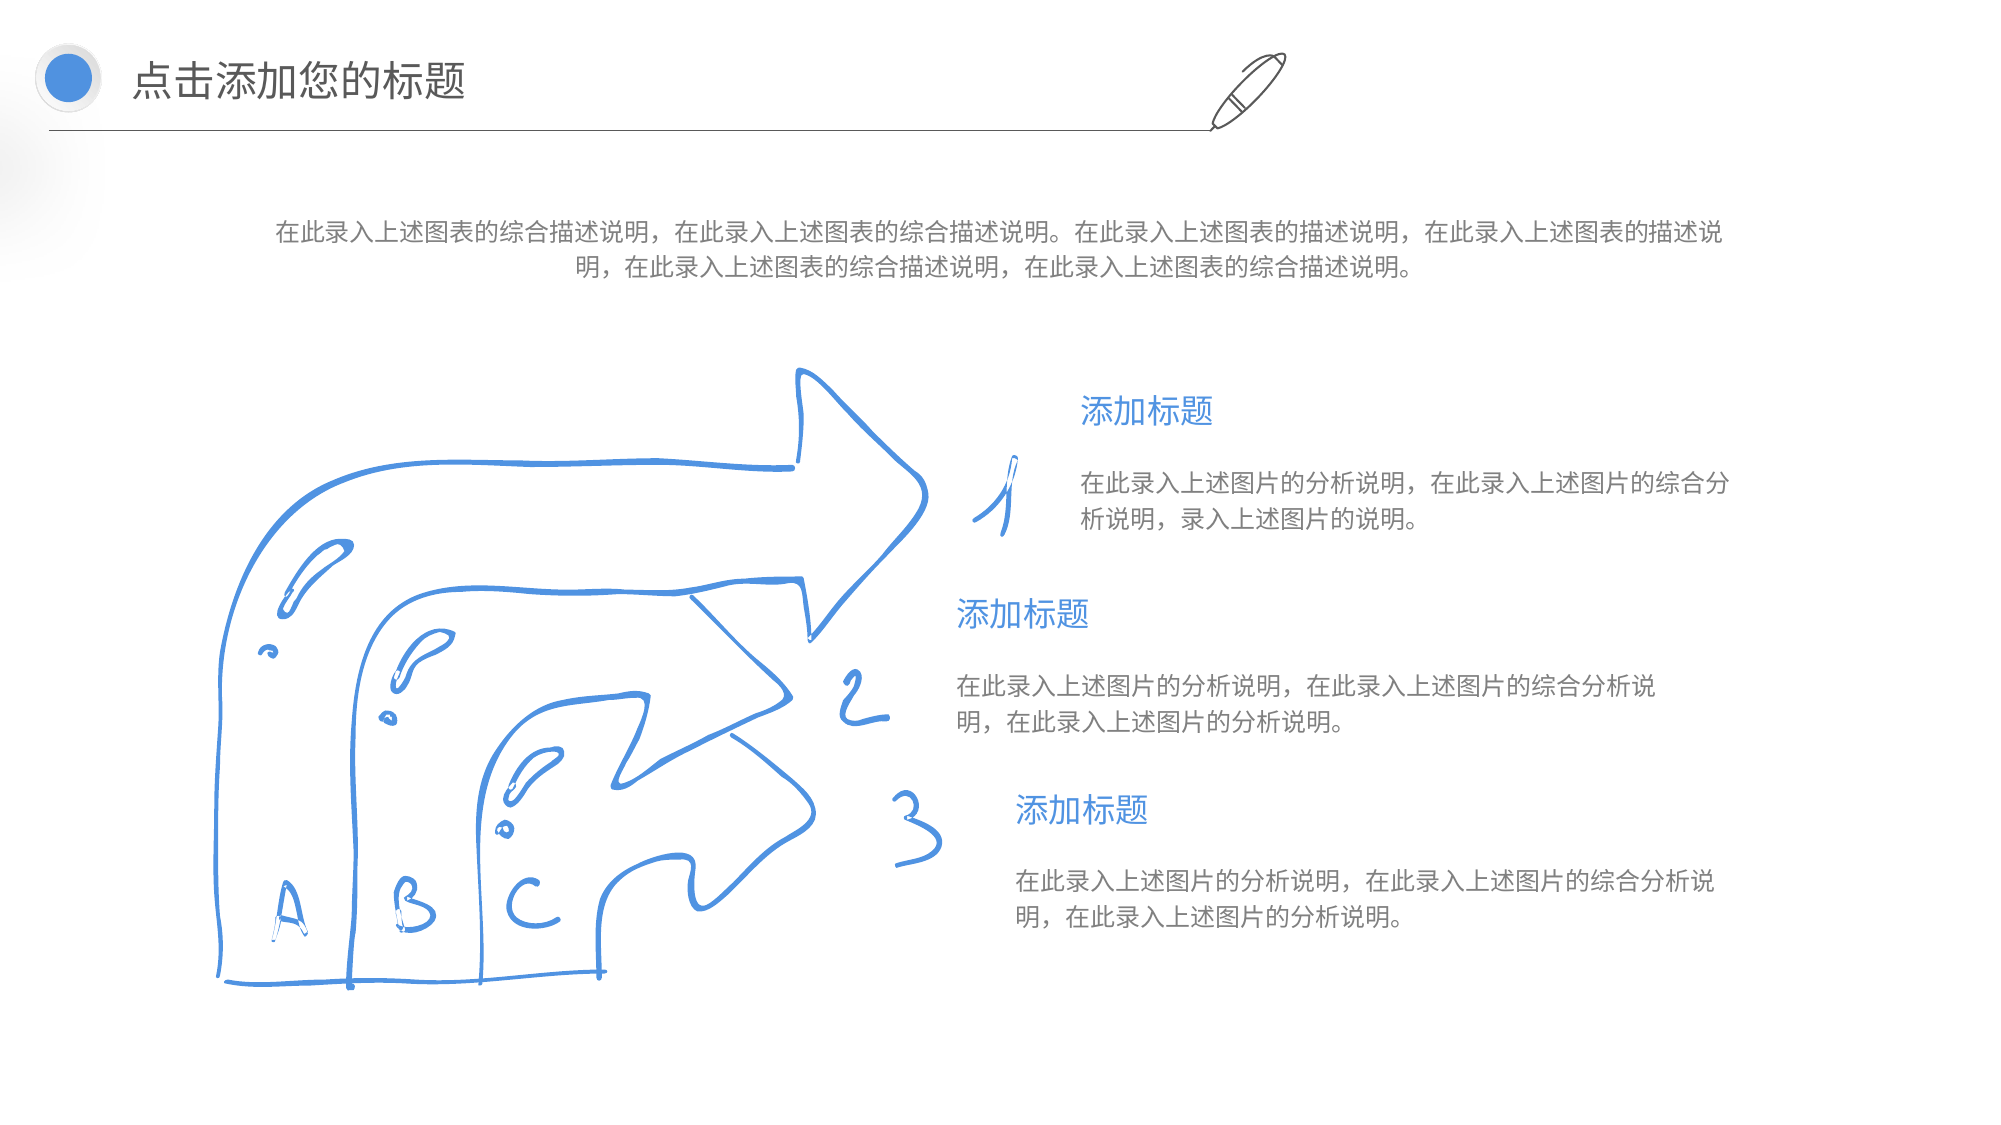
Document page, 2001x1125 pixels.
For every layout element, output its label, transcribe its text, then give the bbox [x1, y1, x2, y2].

text_box 添加标题 [1000, 781, 1310, 837]
text_box [933, 827, 943, 857]
text_box [972, 455, 1018, 537]
text_box 在此录入上述图表的综合描述说明，在此录入上述图表的综合描述说明。在此录入上述图表的描述说明，在此录入上述图表的描述说明，在此录入上述图表的综合描述说明，在此录入上述图表的综合描述说明。 [257, 202, 1743, 290]
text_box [35, 43, 102, 113]
text_box 点击添加您的标题 [111, 45, 510, 116]
text_box 在此录入上述图片的分析说明，在此录入上述图片的综合分析说明，在此录入上述图片的分析说明。 [941, 656, 1679, 744]
text_box 添加标题 [941, 586, 1251, 641]
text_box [212, 367, 933, 993]
text_box 在此录入上述图片的分析说明，在此录入上述图片的综合分析说明，录入上述图片的说明。 [1065, 453, 1762, 541]
text_box [1211, 53, 1286, 131]
text_box 在此录入上述图片的分析说明，在此录入上述图片的综合分析说明，在此录入上述图片的分析说明。 [1000, 852, 1738, 940]
text_box 添加标题 [1065, 383, 1375, 439]
